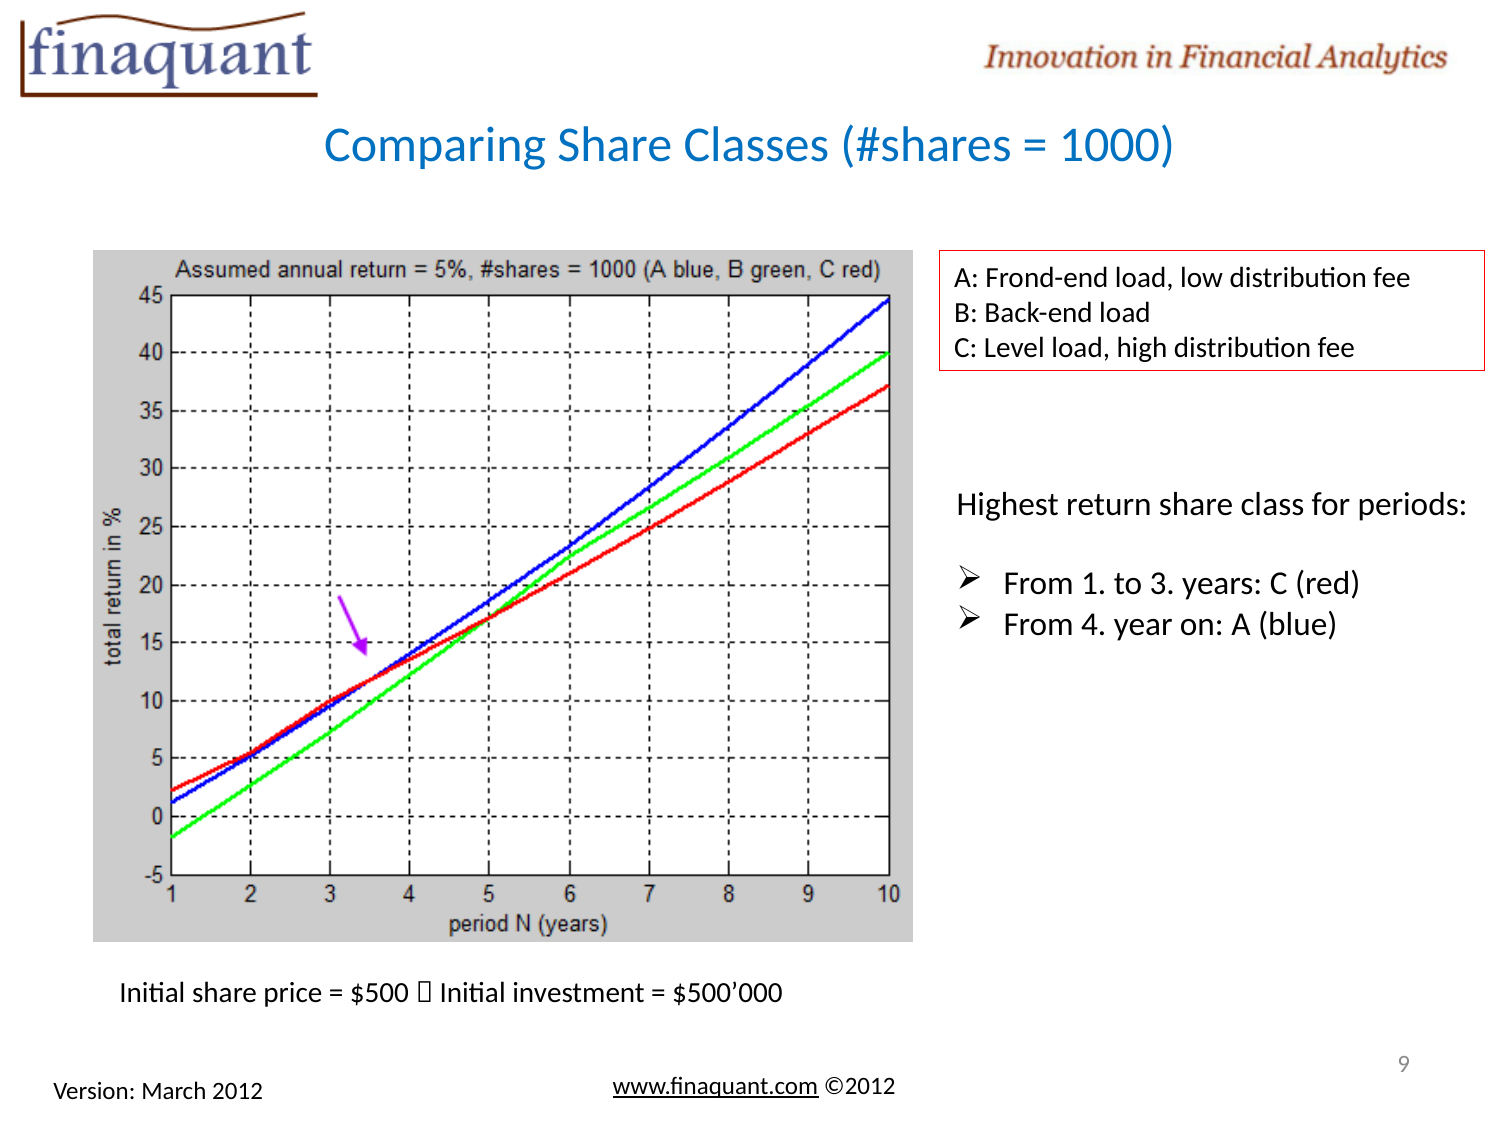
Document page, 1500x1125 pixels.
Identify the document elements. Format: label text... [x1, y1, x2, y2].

picture [965, 25, 1464, 88]
text_box www.finaquant.com ©2012 [597, 1062, 911, 1108]
text_box Version: March 2012 [38, 1067, 279, 1112]
picture [12, 5, 326, 104]
slide_number 9 [1074, 1032, 1425, 1093]
title Comparing Share Classes (#shares = 1000) [75, 107, 1425, 175]
text_box Highest return share class for periods: From 1. to 3. years: C (red) From 4. year on: A (blue) [941, 474, 1484, 649]
text_box A: Frond-end load, low distribution fee B: Back-end load C: Level load, high distribution fee [939, 250, 1485, 371]
picture [93, 250, 913, 943]
text_box Initial share price = $500  Initial investment = $500’000 [104, 965, 798, 1016]
